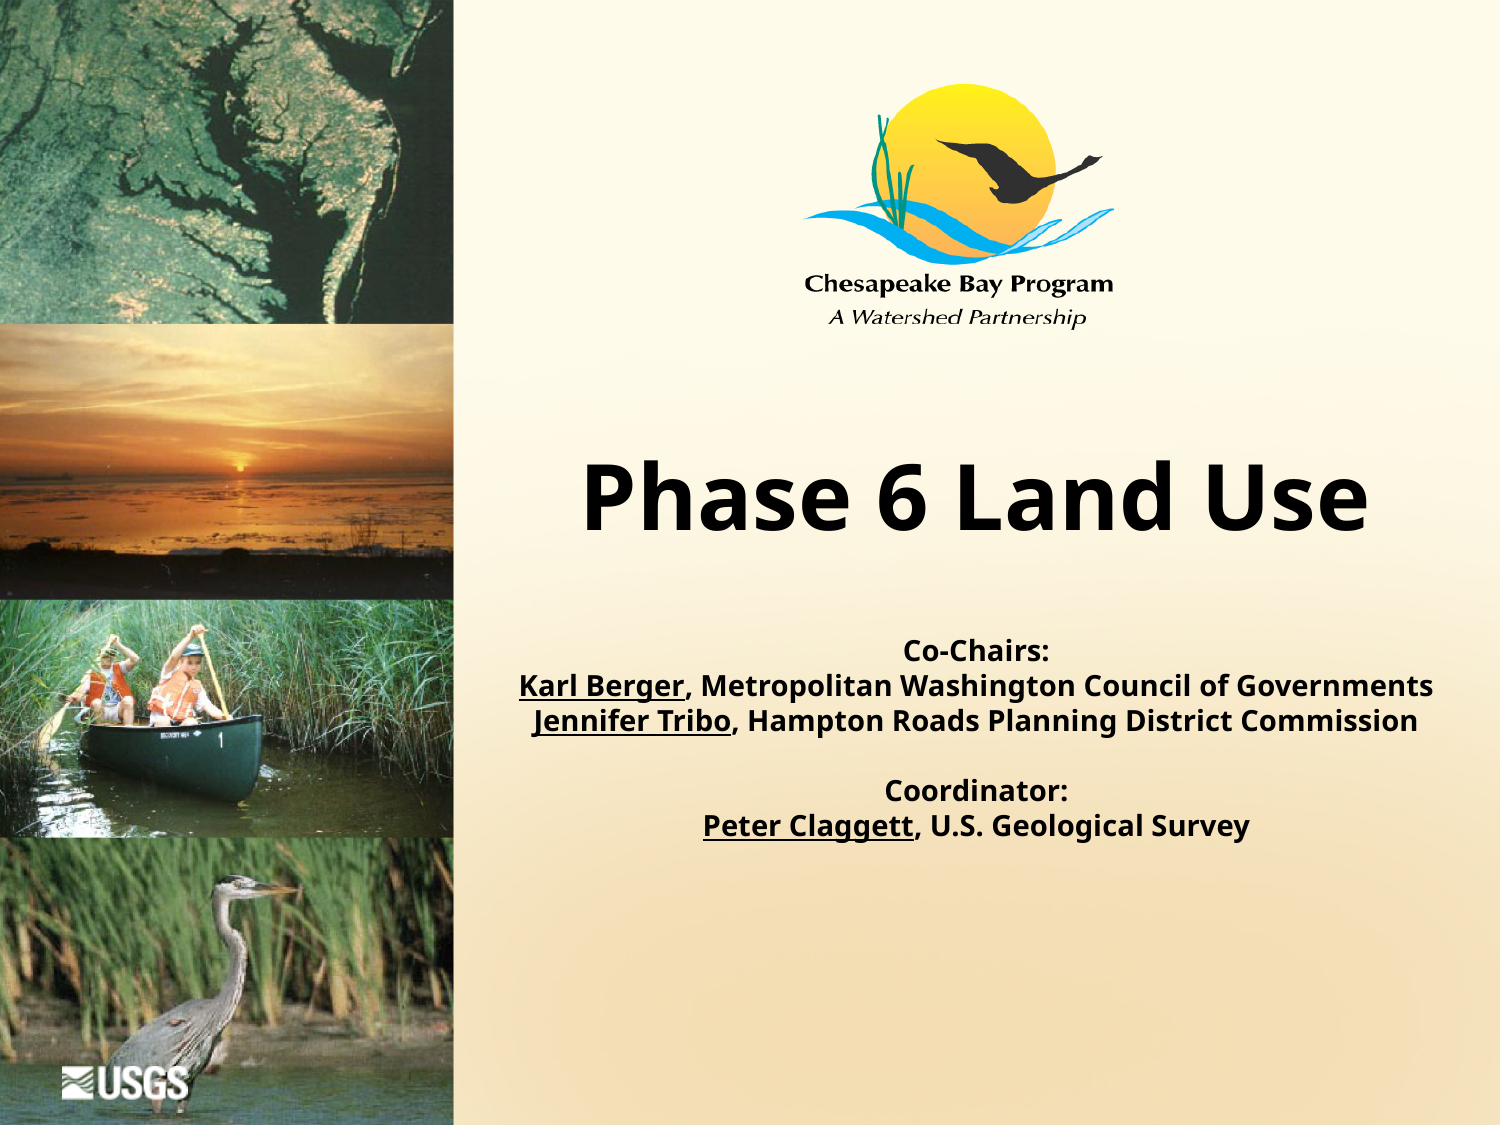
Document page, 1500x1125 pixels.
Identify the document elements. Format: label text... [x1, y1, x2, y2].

picture [0, 0, 1500, 1125]
text_box Co-Chairs: Karl Berger, Metropolitan Washington Council of Governments Jennifer Tribo, Hampton Roads Planning District Commission Coordinator: Peter Claggett, U.S. Geological Survey [453, 624, 1500, 850]
text_box Phase 6 Land Use [450, 424, 1500, 563]
